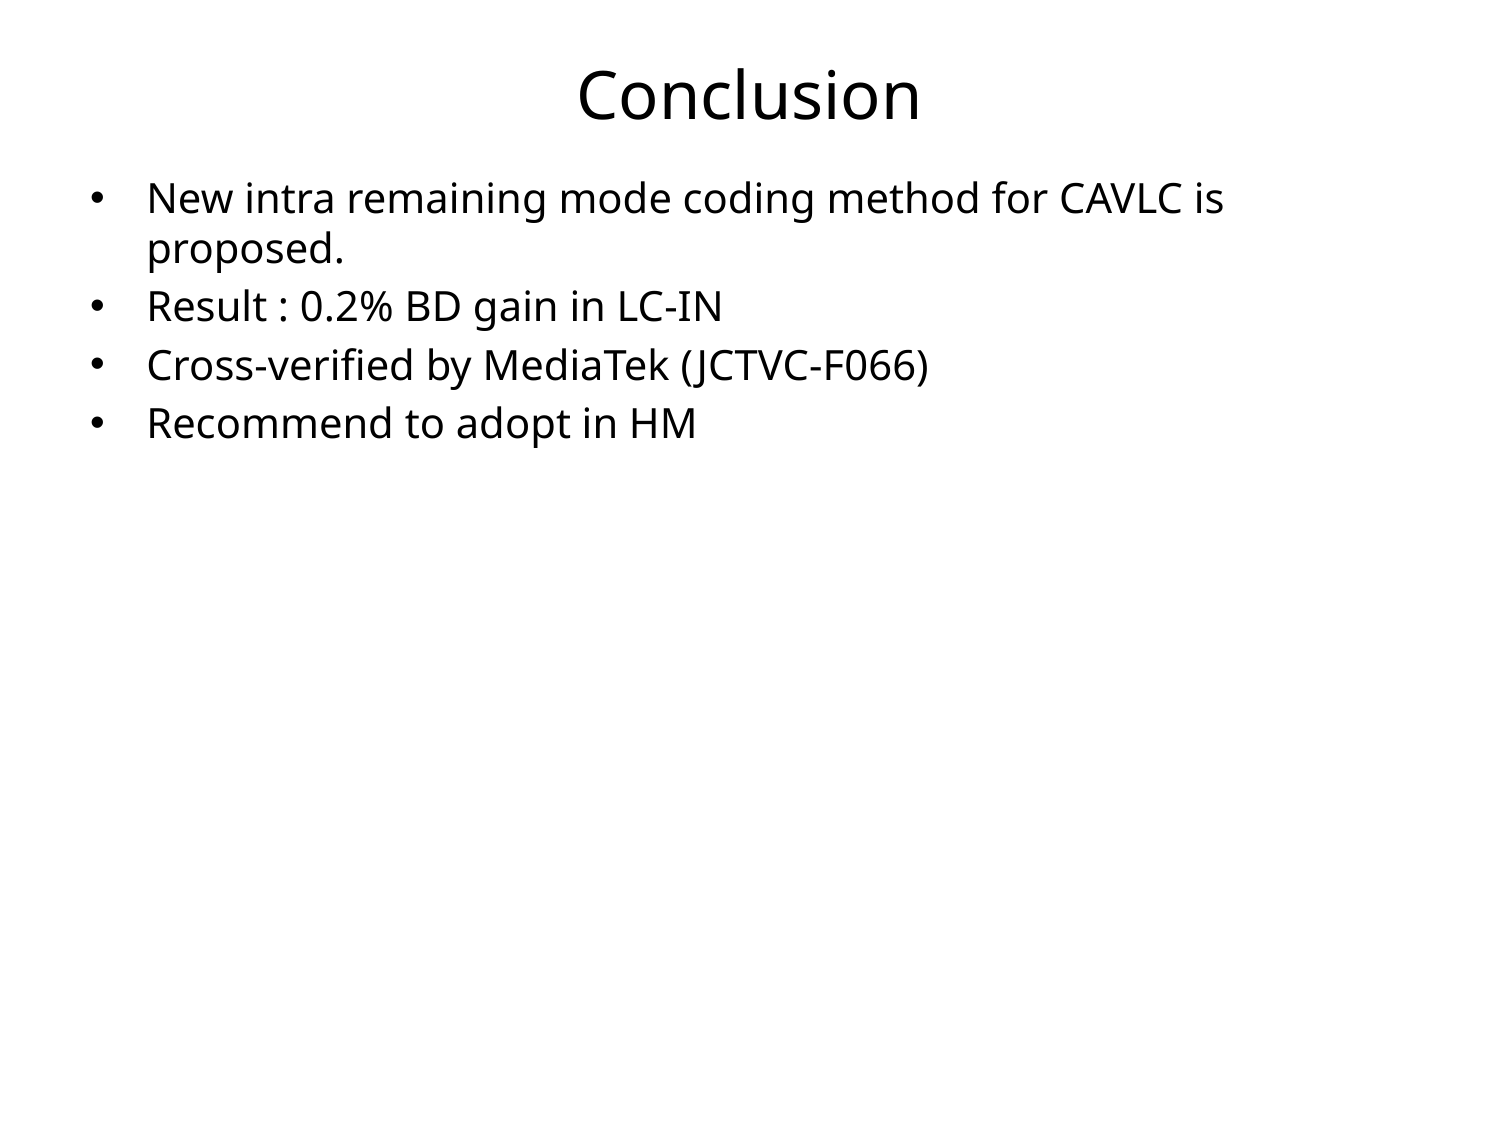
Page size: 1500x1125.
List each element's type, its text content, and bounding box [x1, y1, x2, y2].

list New intra remaining mode coding method for CAVLC is proposed. Result : 0.2% BD gain in LC-IN Cross-verified by MediaTek (JCTVC-F066) Recommend to adopt in HM [75, 164, 1425, 1005]
title Conclusion [75, 45, 1425, 141]
